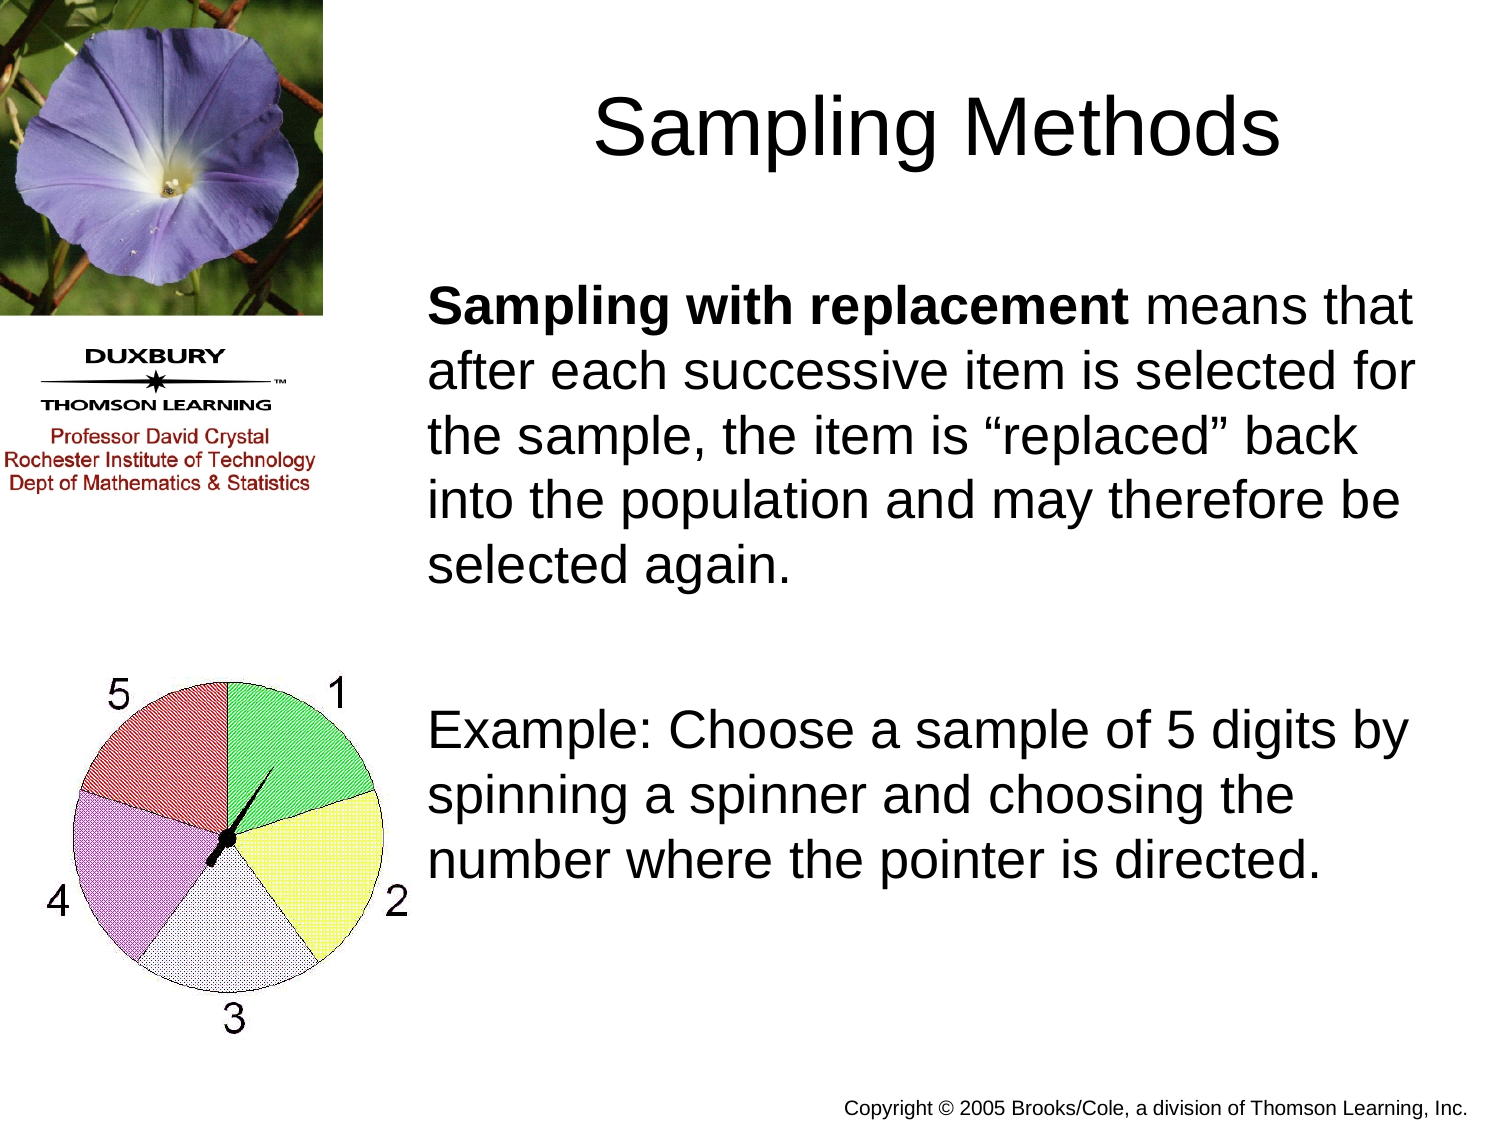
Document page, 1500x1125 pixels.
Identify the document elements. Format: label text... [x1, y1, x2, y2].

list Sampling with replacement means that after each successive item is selected for the sample, the item is “replaced” back into the population and may therefore be selected again. [412, 262, 1451, 538]
picture [0, 0, 323, 499]
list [40, 662, 413, 1044]
title Sampling Methods [424, 24, 1451, 221]
text_box Example: Choose a sample of 5 digits by spinning a spinner and choosing the number where the pointer is directed. [412, 687, 1450, 1088]
